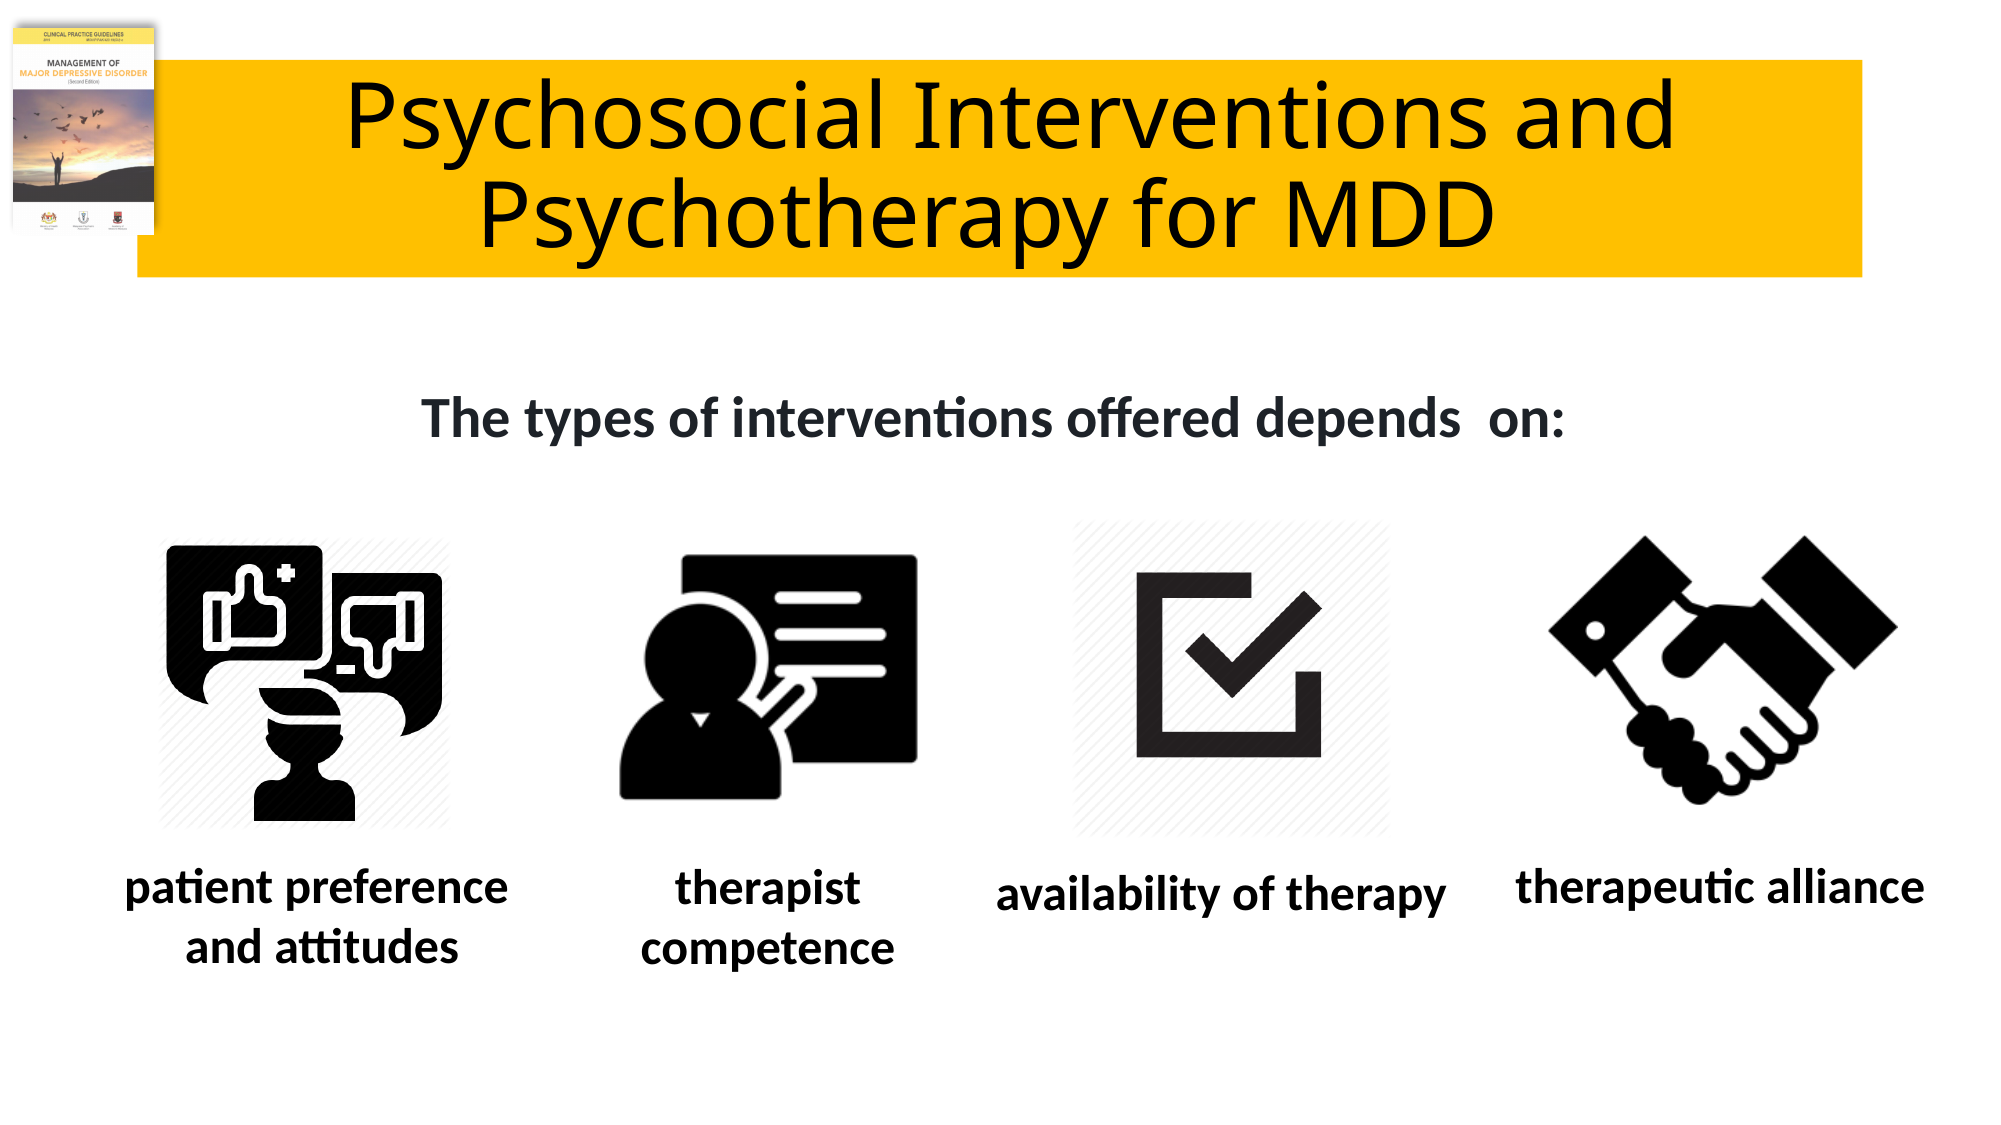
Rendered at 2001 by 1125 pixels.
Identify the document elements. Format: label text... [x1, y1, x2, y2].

picture [13, 28, 154, 235]
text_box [51, 494, 1944, 984]
title Psychosocial Interventions and Psychotherapy for MDD [137, 59, 1863, 278]
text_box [391, 371, 2000, 529]
